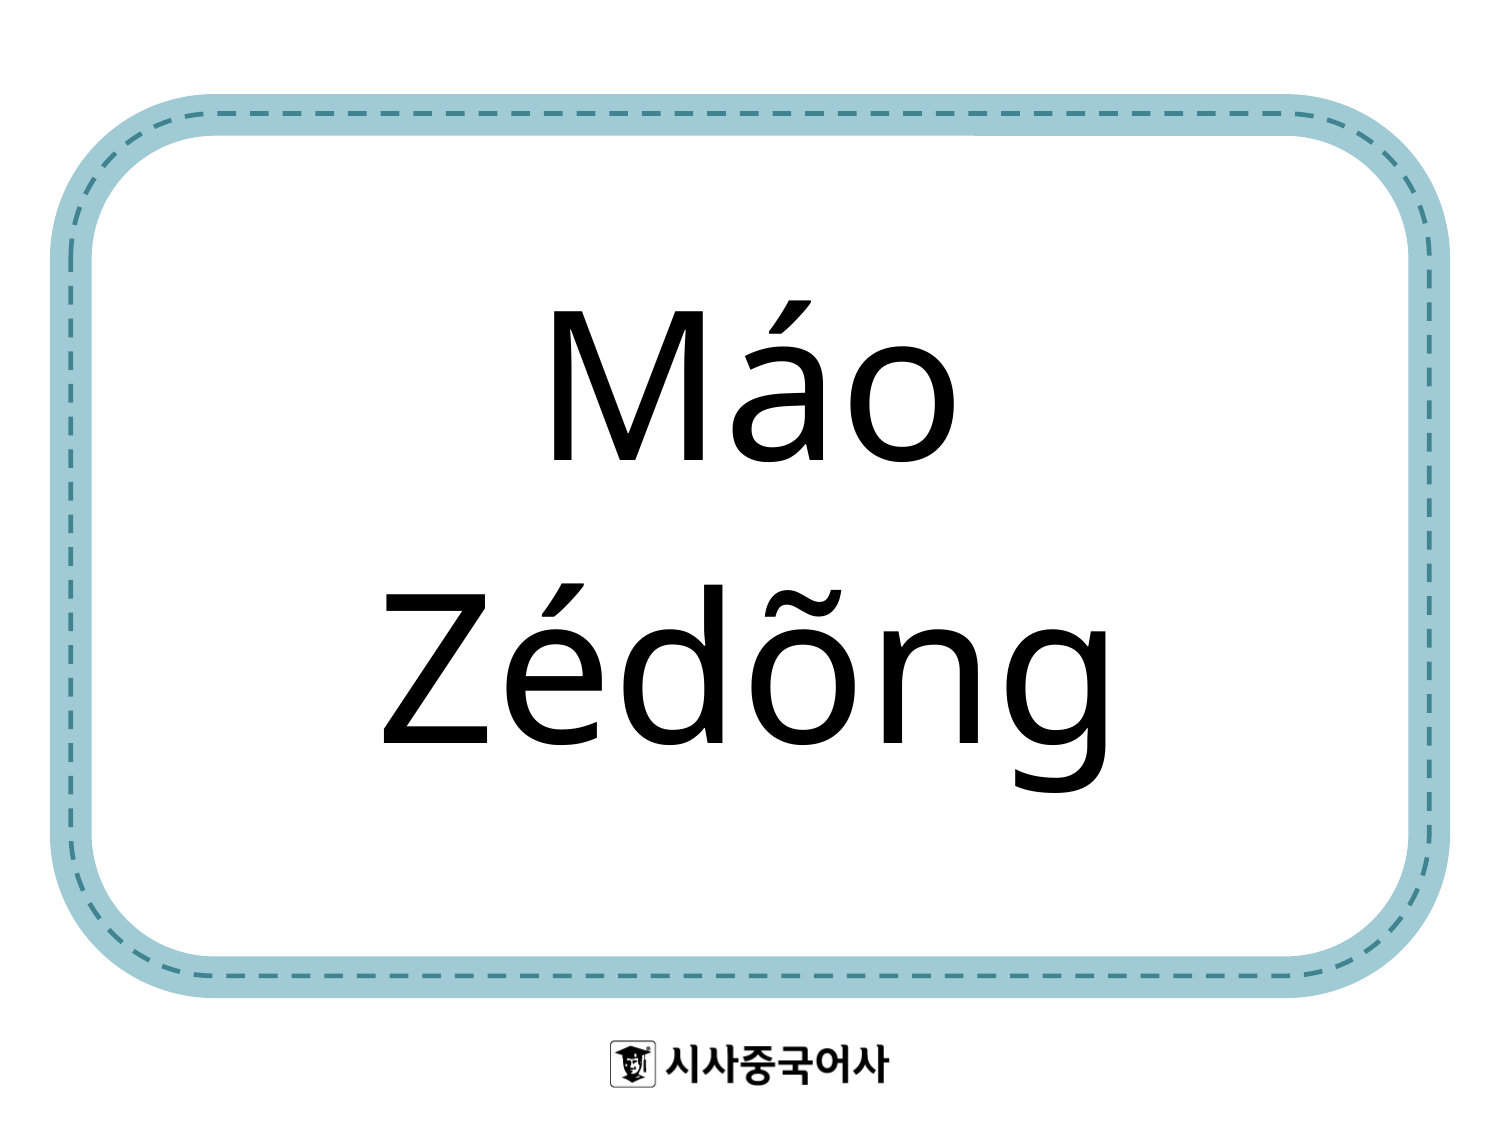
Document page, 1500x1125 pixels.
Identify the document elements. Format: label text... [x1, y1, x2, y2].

picture [602, 1034, 898, 1094]
text_box Máo Zédõng [145, 189, 1354, 853]
